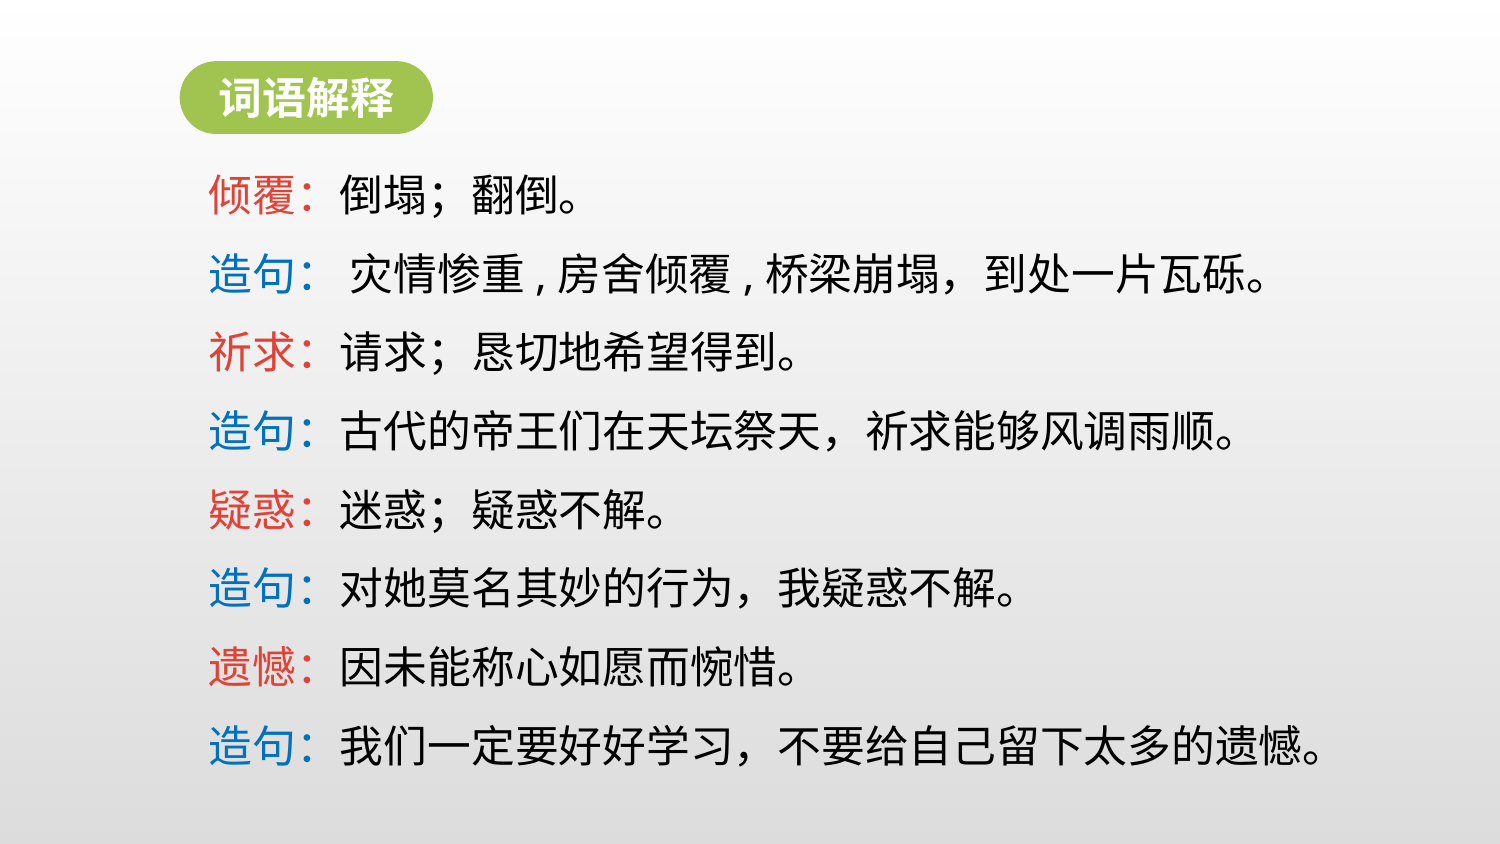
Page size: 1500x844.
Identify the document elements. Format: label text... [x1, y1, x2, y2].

text_box 倾覆：倒塌；翻倒。 造句： 灾情惨重,房舍倾覆,桥梁崩塌，到处一片瓦砾。 祈求：请求；恳切地希望得到。 造句：古代的帝王们在天坛祭天，祈求能够风调雨顺。 疑惑：迷惑；疑惑不解。 造句：对她莫名其妙的行为，我疑惑不解。 遗憾：因未能称心如愿而惋惜。 造句：我们一定要好好学习，不要给自己留下太多的遗憾。 [197, 135, 1371, 777]
text_box 词语解释 [178, 60, 435, 136]
